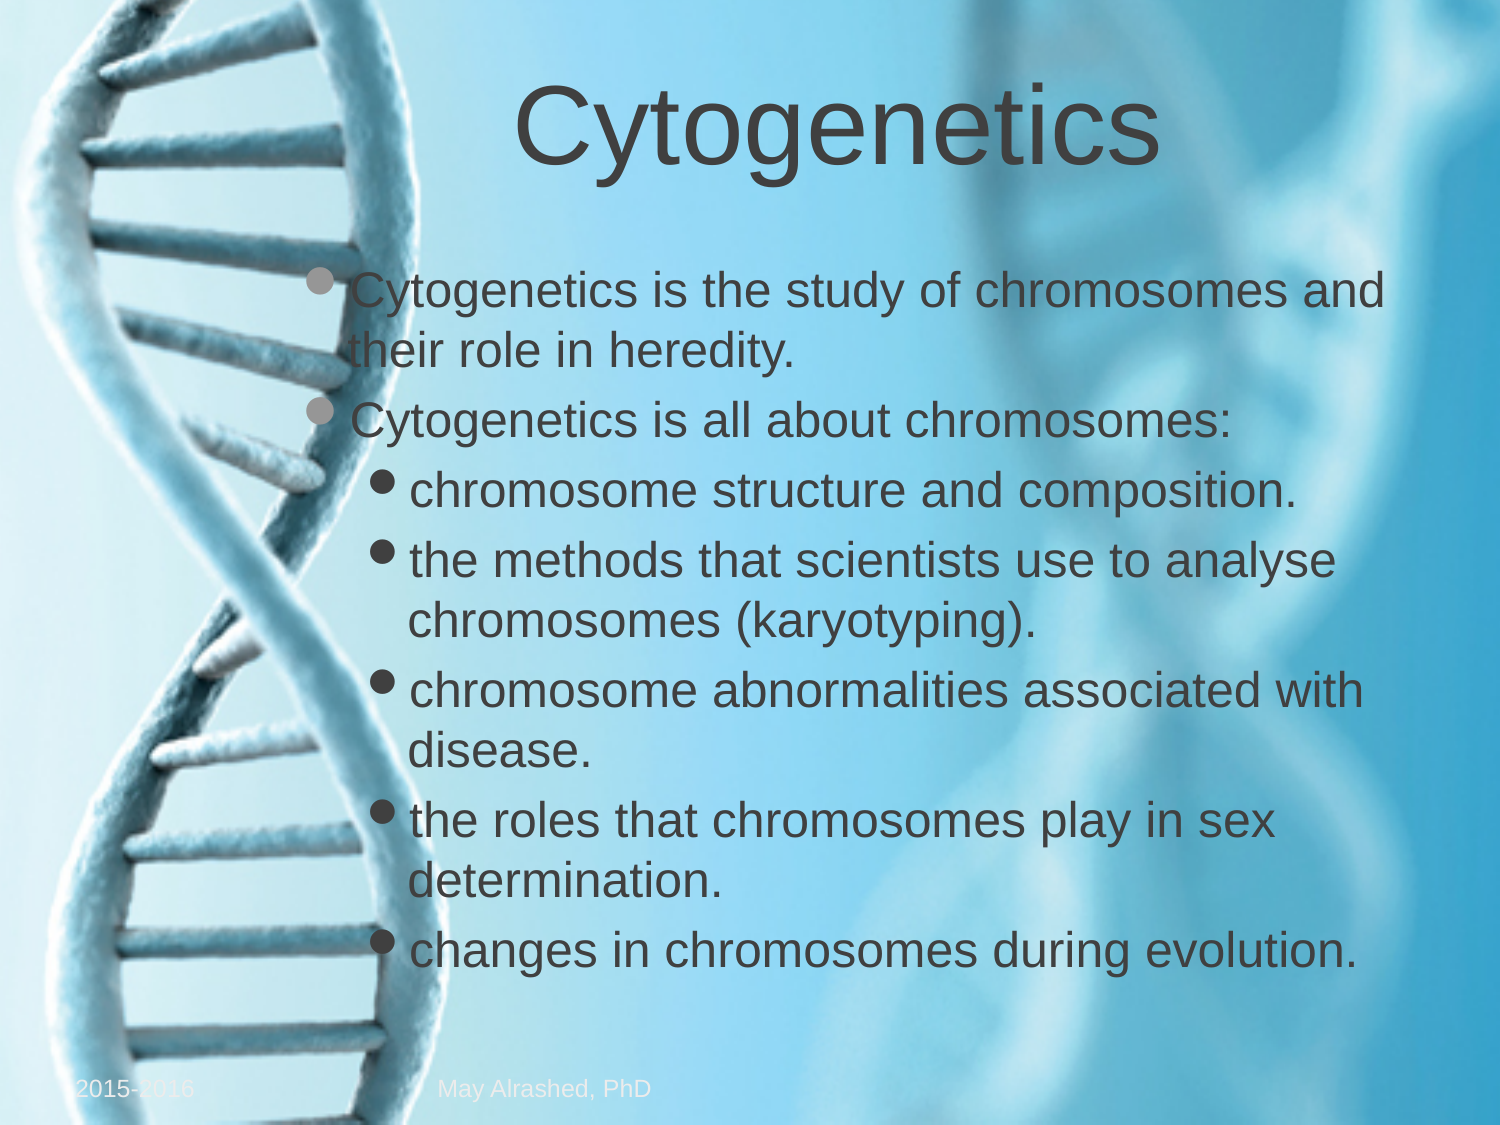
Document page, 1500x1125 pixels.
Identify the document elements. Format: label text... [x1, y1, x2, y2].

slide_number 2015-2016 [75, 1042, 425, 1103]
title Cytogenetics [162, 0, 1500, 188]
list Cytogenetics is the study of chromosomes and their role in heredity. Cytogenetics is all about chromosomes: chromosome structure and composition. the methods that scientists use to analyse chromosomes (karyotyping). chromosome abnormalities associated with disease. the roles that chromosomes play in sex determination. changes in chromosomes during evolution. [287, 249, 1500, 1038]
footer May Alrashed, PhD [437, 1042, 988, 1103]
picture [0, 0, 1500, 1125]
